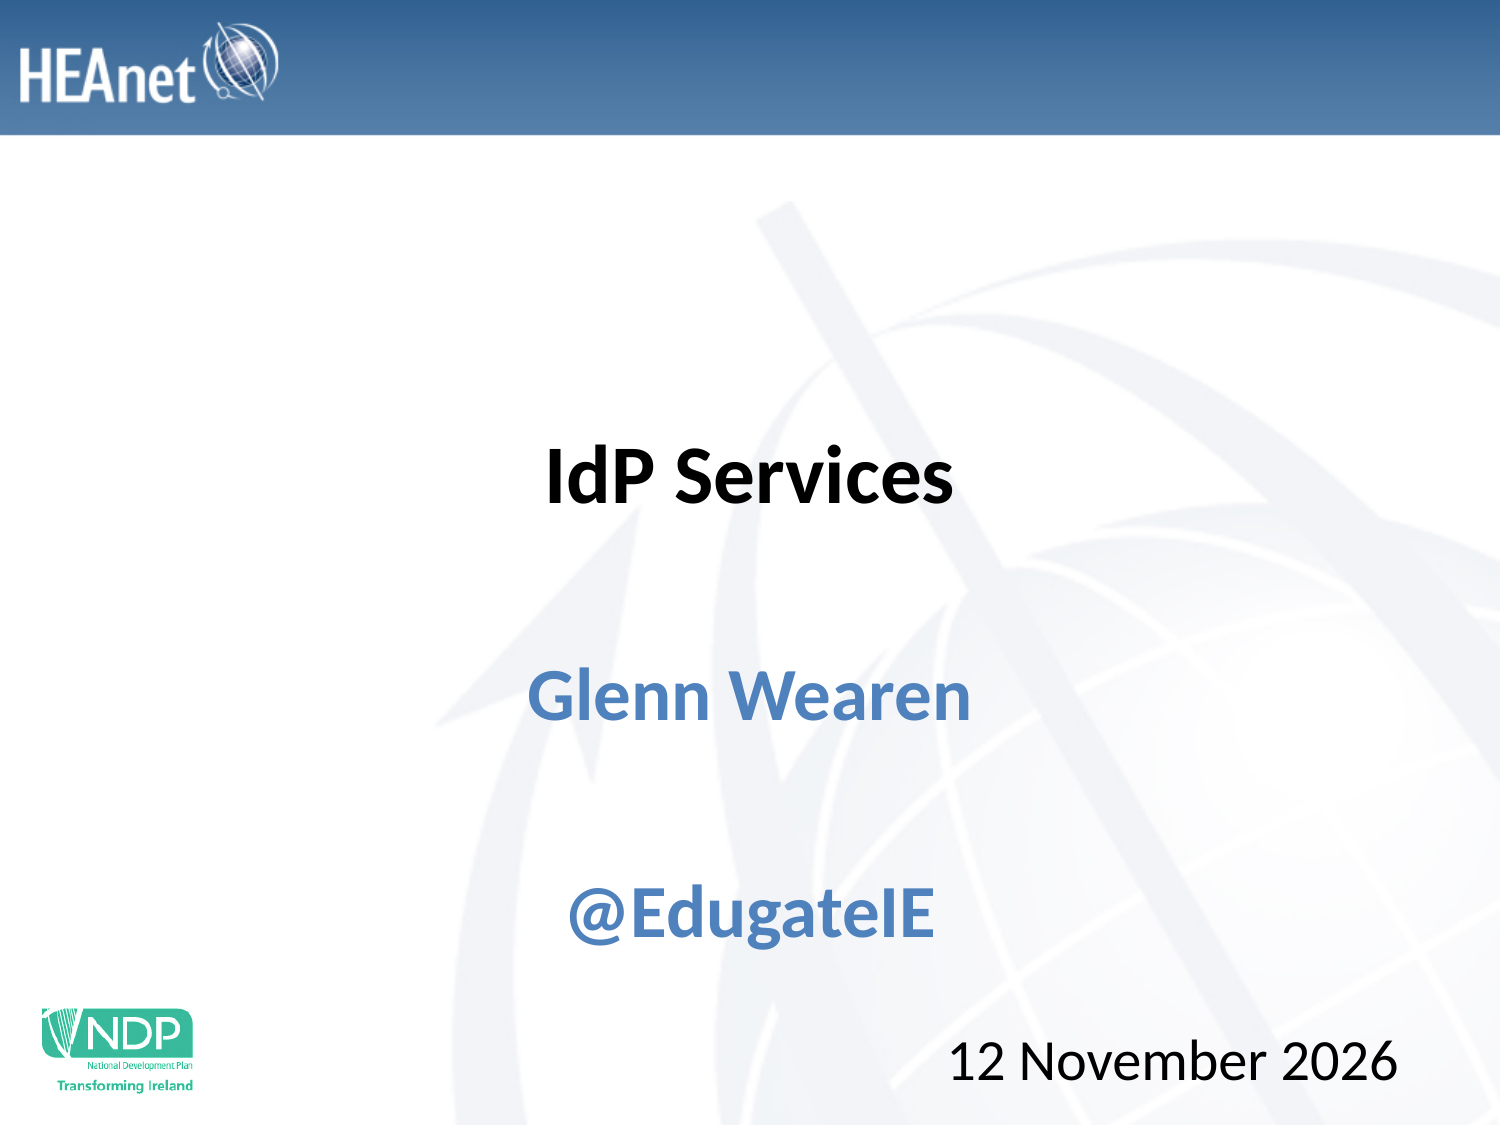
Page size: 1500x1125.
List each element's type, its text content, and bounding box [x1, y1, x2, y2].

title IdP Services [112, 349, 1388, 591]
text_box 19 November 2014 [761, 1023, 1414, 1091]
picture [0, 0, 1500, 1125]
subtitle Glenn Wearen @EdugateIE [225, 637, 1275, 925]
